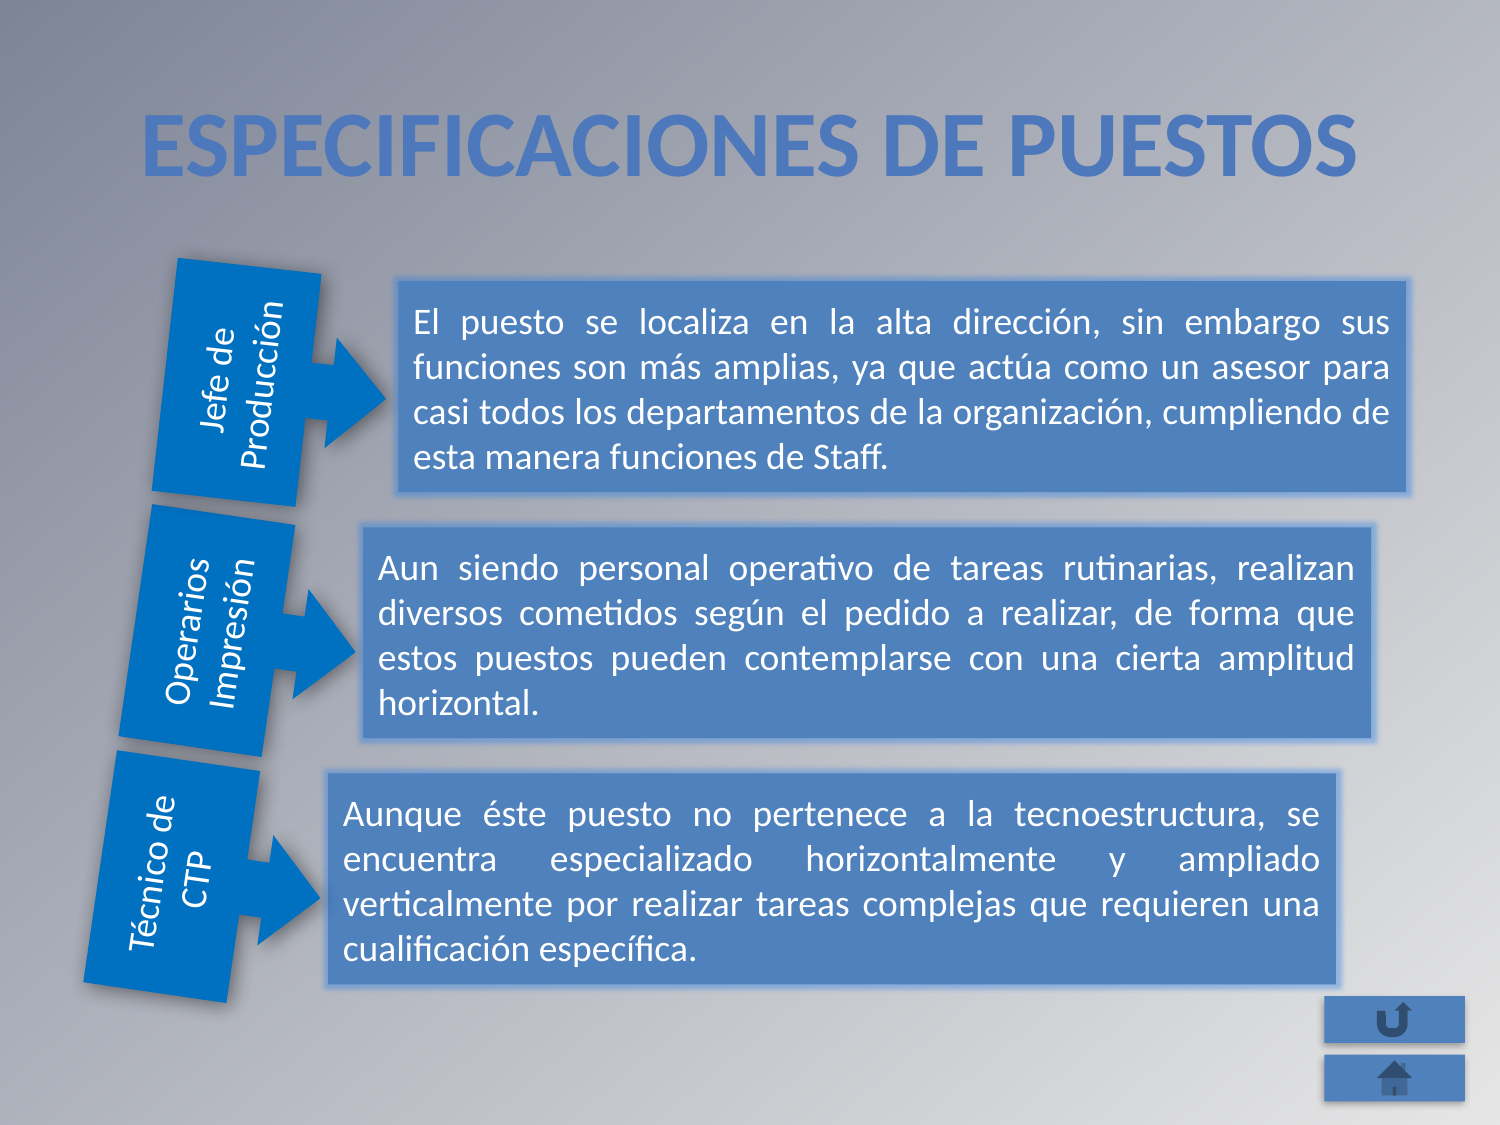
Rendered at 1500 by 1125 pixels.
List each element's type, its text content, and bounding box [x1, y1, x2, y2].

text_box [1322, 994, 1467, 1045]
title Especificaciones de Puestos [75, 45, 1425, 233]
text_box [1322, 1053, 1467, 1104]
text_box Operarios Impresión [116, 505, 354, 760]
text_box Técnico de CTP [81, 748, 323, 1006]
text_box El puesto se localiza en la alta dirección, sin embargo sus funciones son más amplias, ya que actúa como un asesor para casi todos los departamentos de la organización, cumpliendo de esta manera funciones de Staff. [396, 279, 1408, 494]
text_box Aunque éste puesto no pertenece a la tecnoestructura, se encuentra especializado horizontalmente y ampliado verticalmente por realizar tareas complejas que requieren una cualificación específica. [326, 771, 1338, 986]
text_box Jefe de Producción [149, 255, 389, 509]
text_box Aun siendo personal operativo de tareas rutinarias, realizan diversos cometidos según el pedido a realizar, de forma que estos puestos pueden contemplarse con una cierta amplitud horizontal. [361, 525, 1373, 740]
